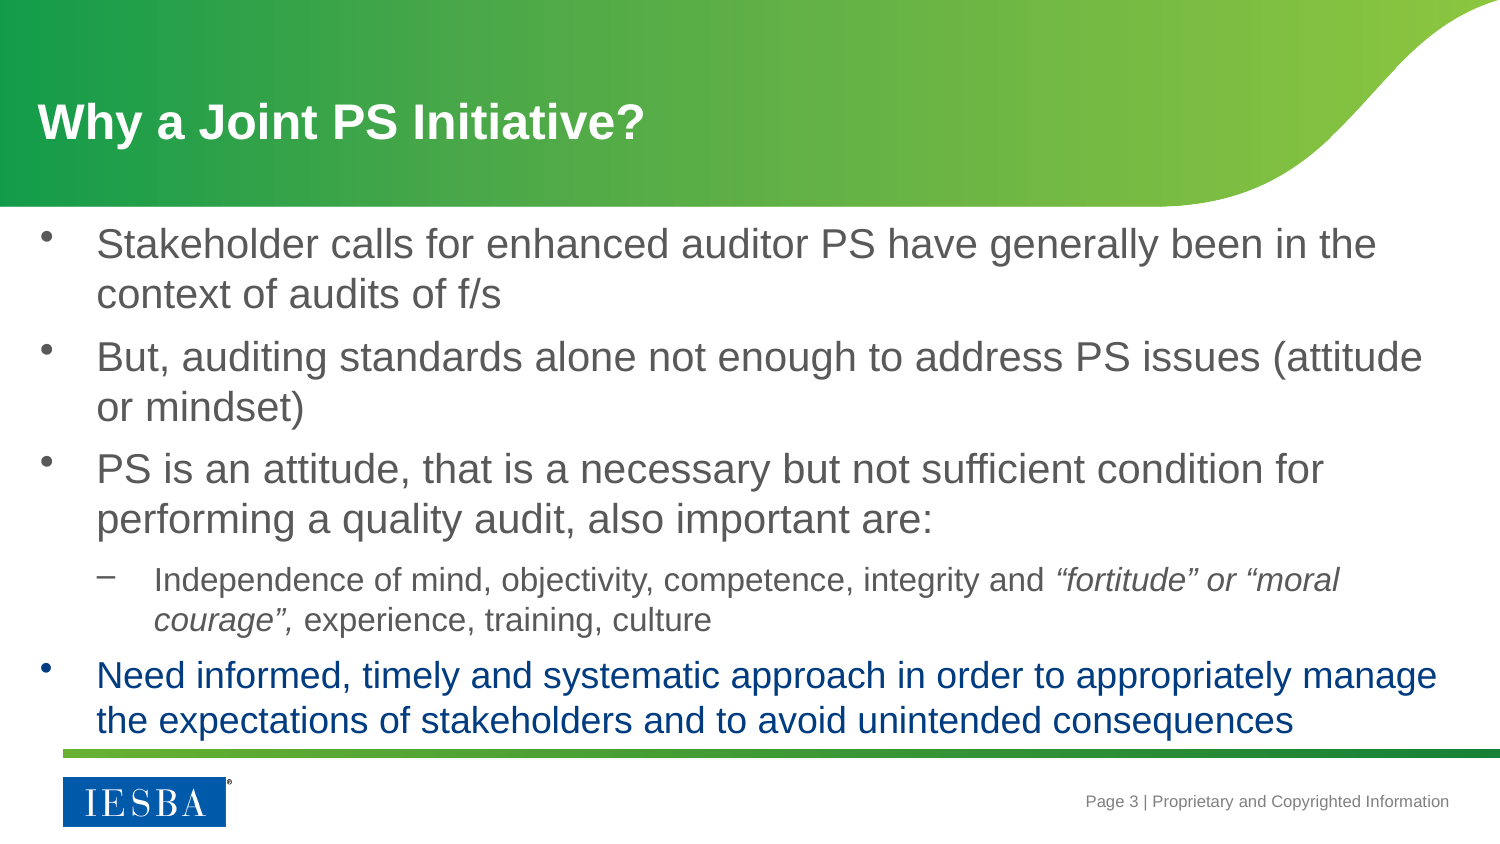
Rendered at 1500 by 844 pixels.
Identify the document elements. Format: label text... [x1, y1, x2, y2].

list Stakeholder calls for enhanced auditor PS have generally been in the context of audits of f/s But, auditing standards alone not enough to address PS issues (attitude or mindset) PS is an attitude, that is a necessary but not sufficient condition for performing a quality audit, also important are: Independence of mind, objectivity, competence, integrity and “fortitude” or “moral courage”, experience, training, culture Need informed, timely and systematic approach in order to appropriately manage the expectations of stakeholders and to avoid unintended consequences [24, 209, 1488, 748]
title Why a Joint PS Initiative? [37, 71, 1388, 167]
picture [63, 777, 232, 827]
picture [0, 0, 1500, 207]
